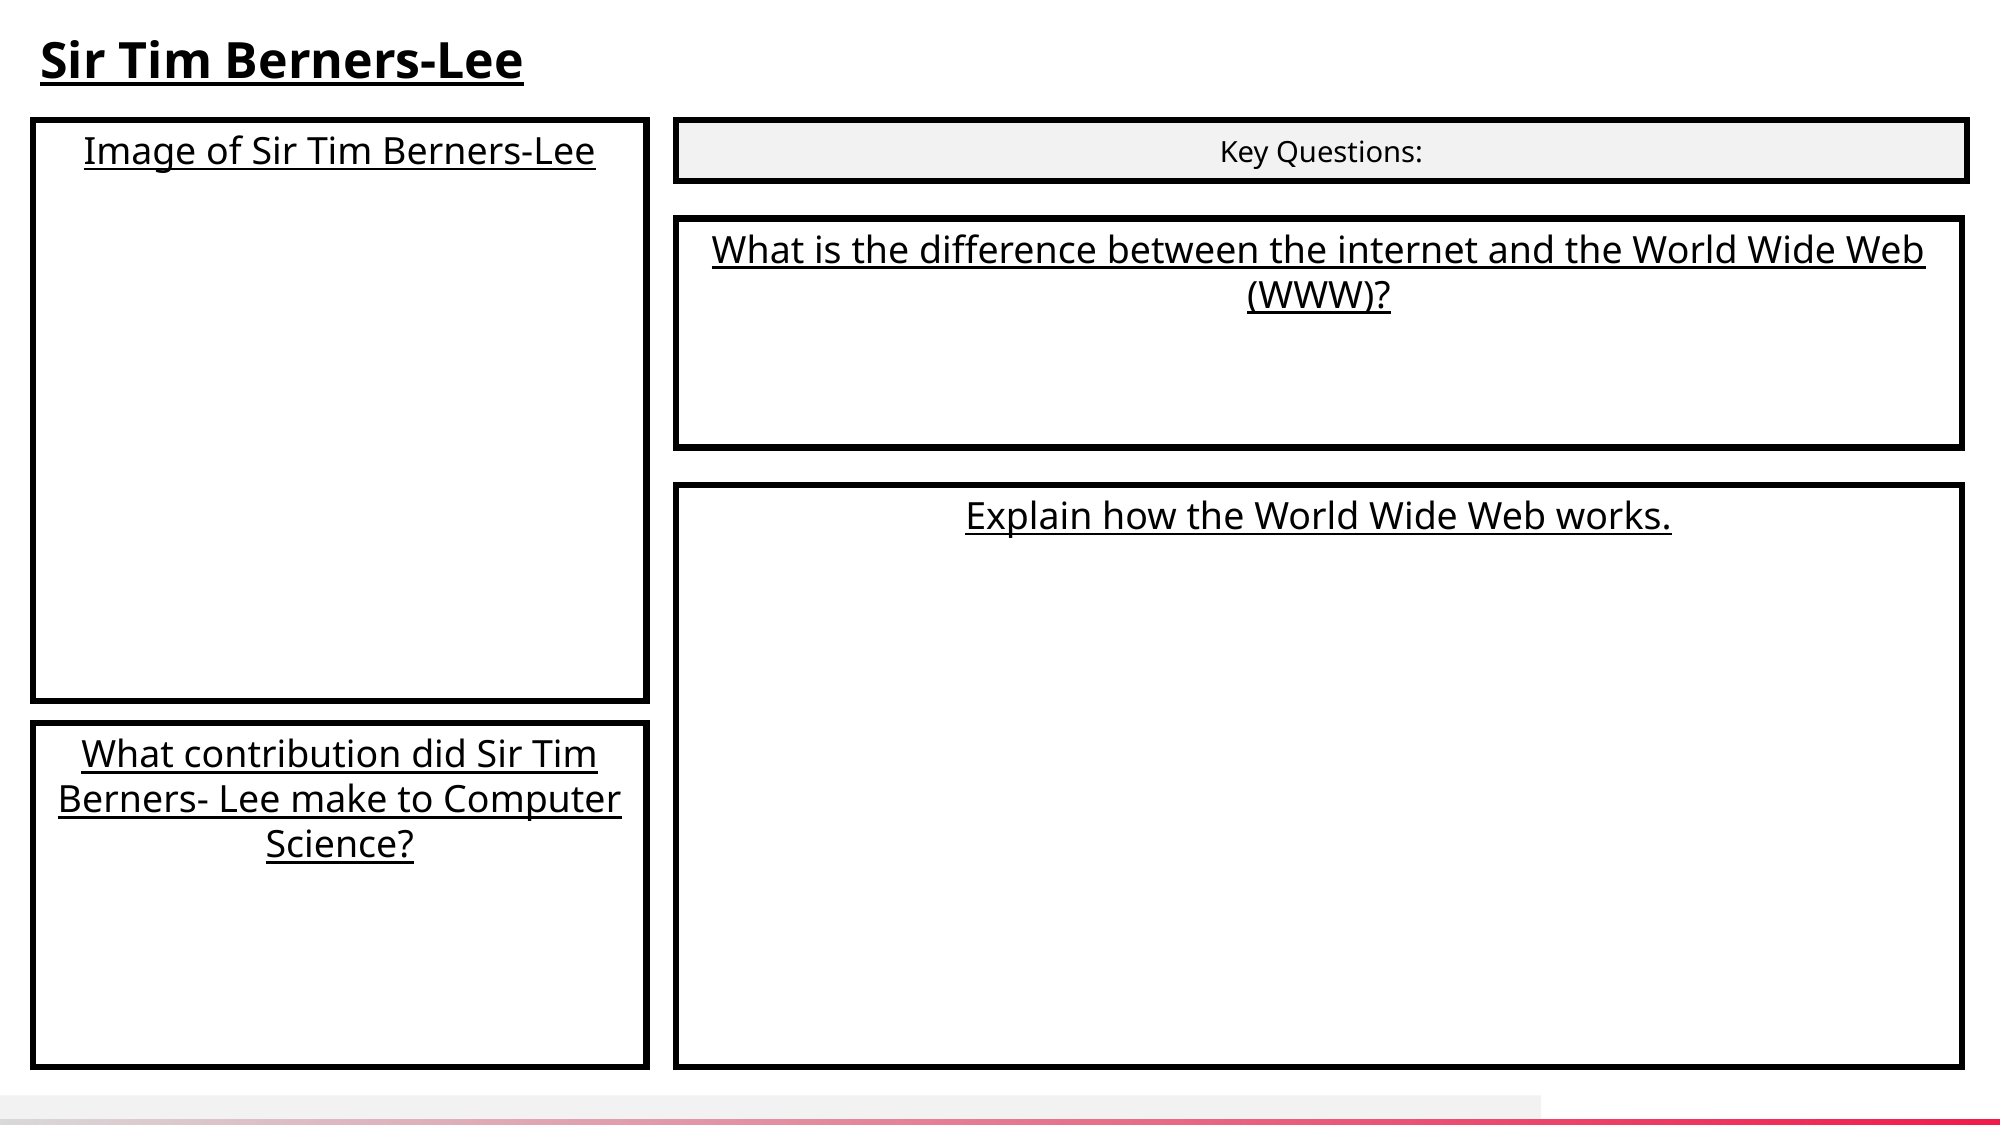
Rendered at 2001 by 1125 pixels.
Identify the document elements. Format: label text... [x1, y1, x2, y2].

text_box Image of Sir Tim Berners-Lee [32, 119, 648, 702]
text_box Key Questions: [675, 119, 1968, 182]
text_box Explain how the World Wide Web works. [675, 484, 1963, 1068]
text_box What contribution did Sir Tim Berners- Lee make to Computer Science? [32, 722, 648, 1068]
text_box Sir Tim Berners-Lee [25, 21, 1095, 96]
text_box What is the difference between the internet and the World Wide Web (WWW)? [675, 217, 1963, 449]
